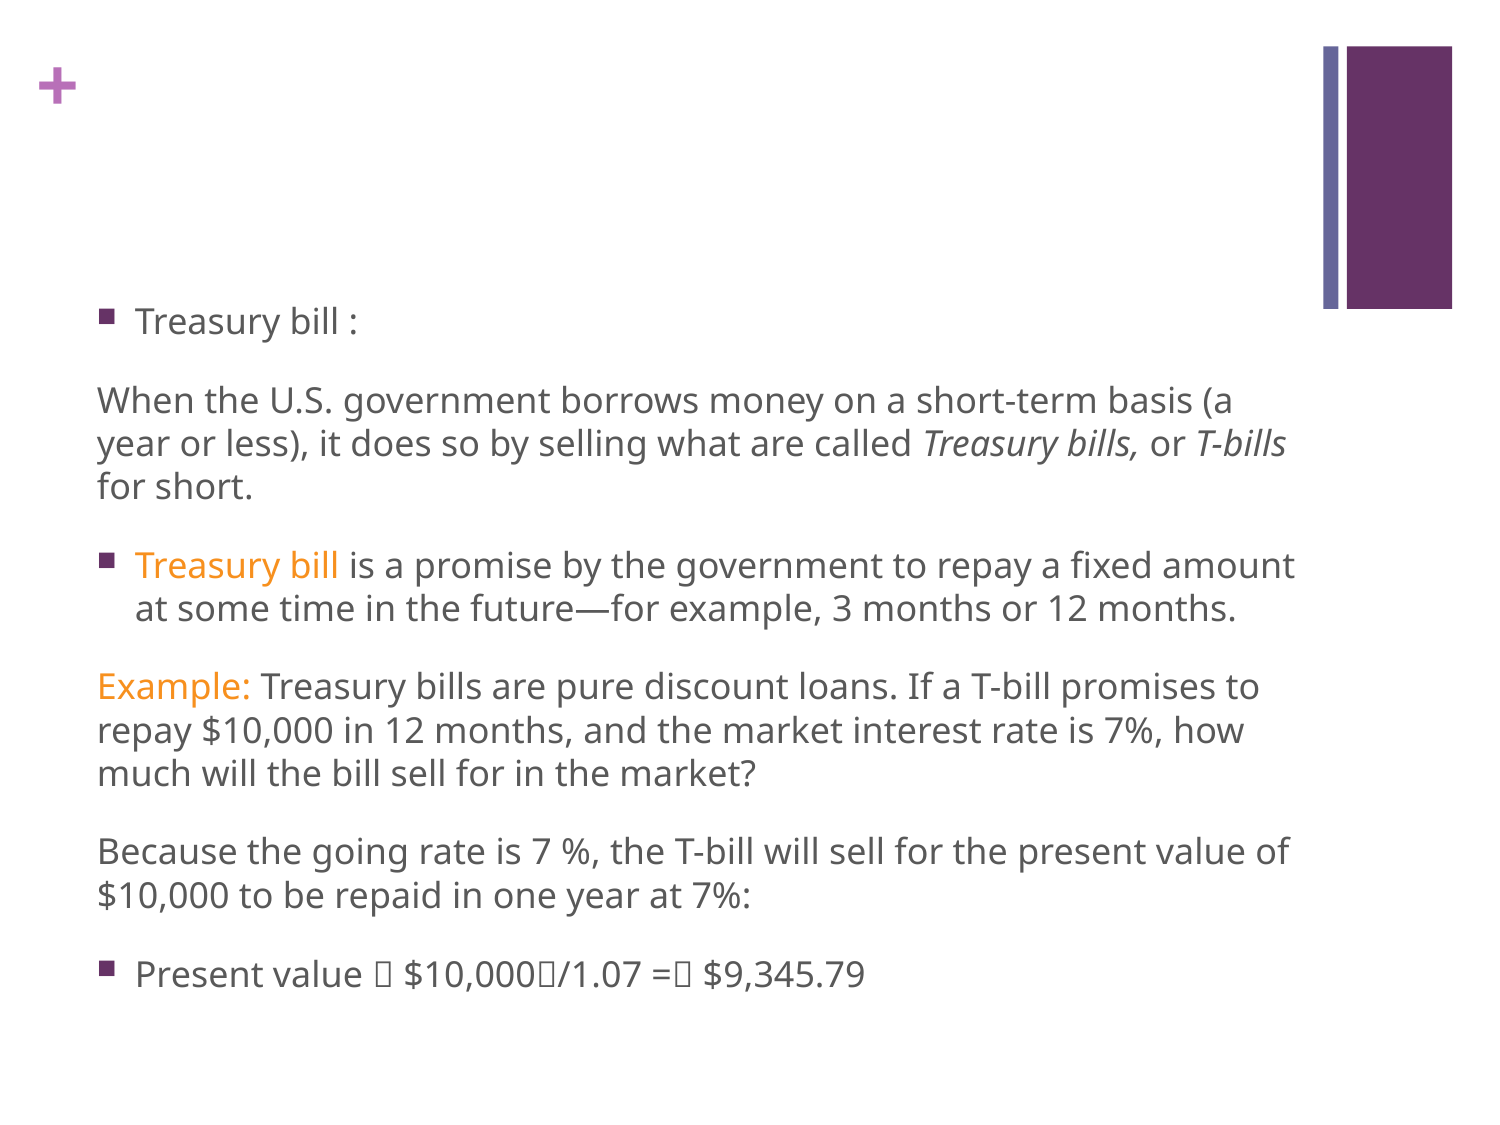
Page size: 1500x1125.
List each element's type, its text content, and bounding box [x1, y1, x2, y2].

list Treasury bill : When the U.S. government borrows money on a short-term basis (a year or less), it does so by selling what are called Treasury bills, or T-bills for short. Treasury bill is a promise by the government to repay a fixed amount at some time in the future—for example, 3 months or 12 months. Example: Treasury bills are pure discount loans. If a T-bill promises to repay $10,000 in 12 months, and the market interest rate is 7%, how much will the bill sell for in the market? Because the going rate is 7 %, the T-bill will sell for the present value of $10,000 to be repaid in one year at 7%: Present value 􏰊 $10,000􏰀/1.07 =􏰊 $9,345.79 [81, 290, 1322, 1005]
